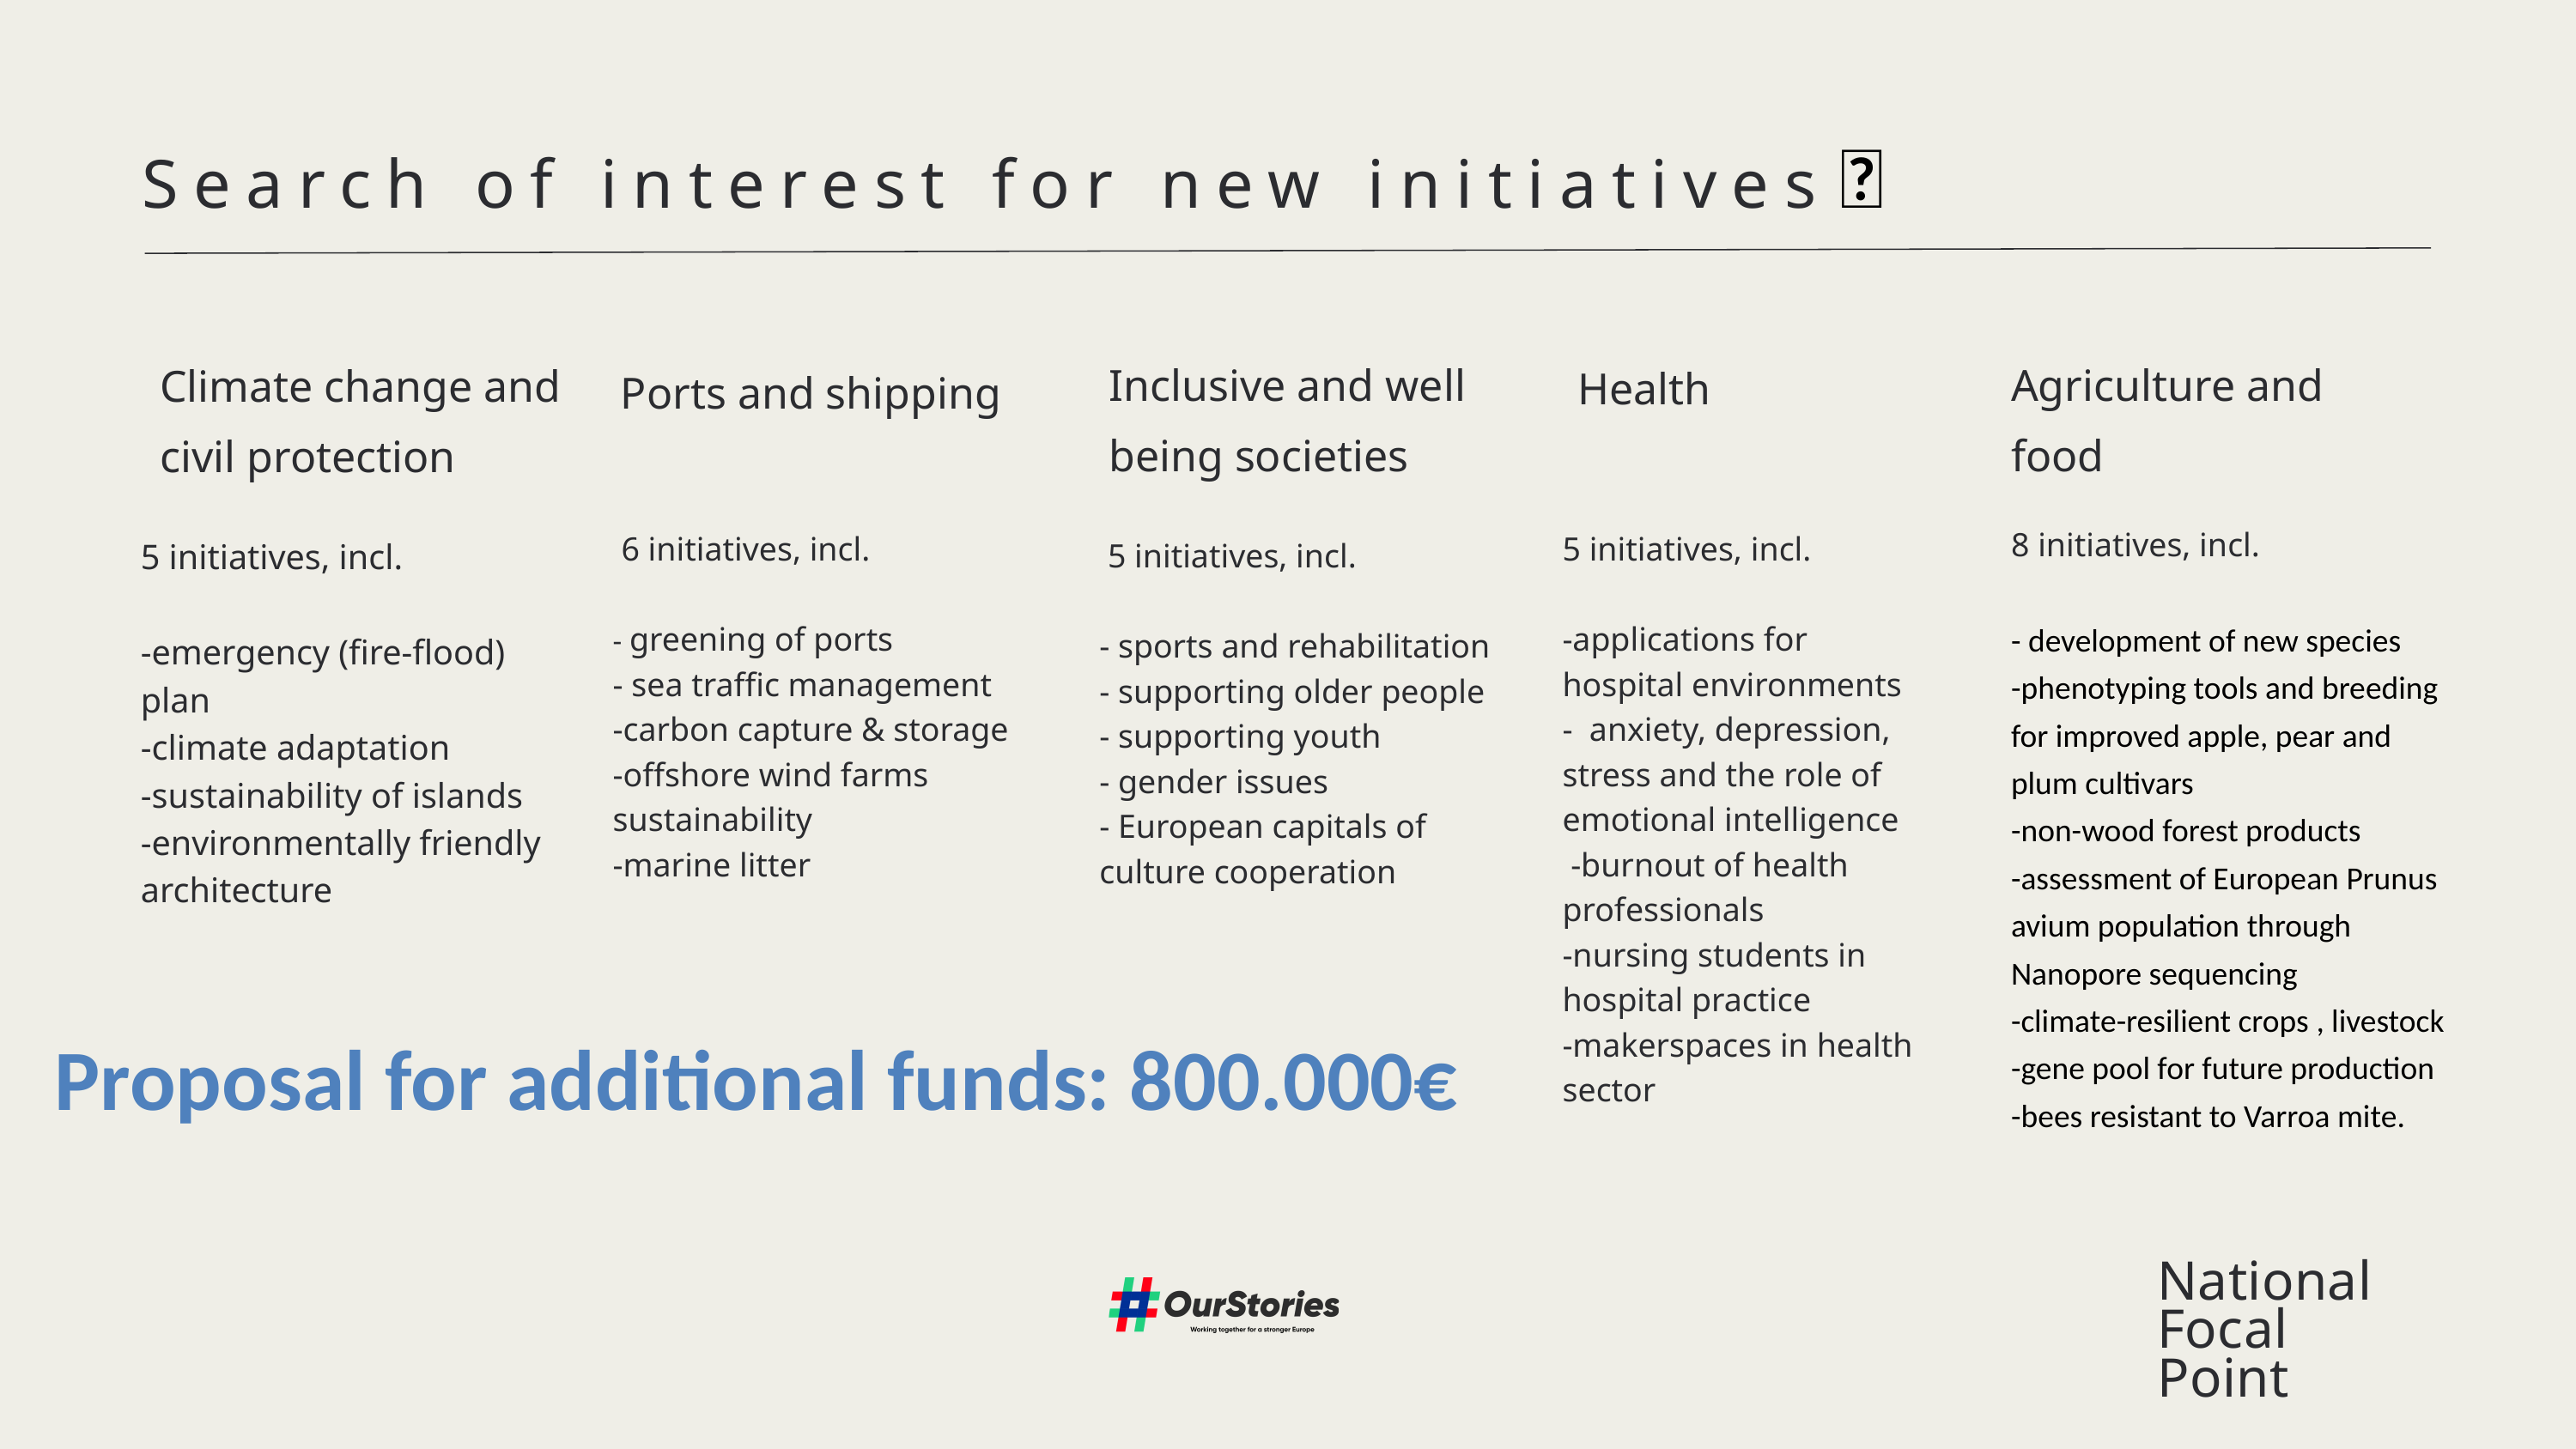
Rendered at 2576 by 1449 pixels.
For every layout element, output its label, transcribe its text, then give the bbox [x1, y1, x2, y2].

text_box 5 initiatives, incl. -applications for hospital environments - anxiety, depression, stress and the role of emotional intelligence -burnout of health professionals -nursing students in hospital practice -makerspaces in health sector [1562, 665, 1930, 1154]
text_box Search of interest for new initiatives 💡 [142, 132, 2379, 226]
text_box Inclusive and well being societies [1109, 340, 1506, 481]
text_box National Focal Point [2157, 1262, 2395, 1408]
text_box 6 initiatives, incl. - greening of ports - sea traffic management -carbon capture & storage -offshore wind farms sustainability -marine litter [612, 522, 1020, 883]
text_box [1555, 343, 2432, 665]
text_box 5 initiatives, incl. -emergency (fire-flood) plan -climate adaptation -sustainability of islands -environmentally friendly architecture [140, 529, 567, 1005]
text_box 8 initiatives, incl. - development of new species -phenotyping tools and breeding for improved apple, pear and plum cultivars -non-wood forest products -assessment of European Prunus avium population through Nanopore sequencing -climate-resilient crops , livestock -gene pool for future production -bees resistant to Varroa mite. [2011, 515, 2458, 1134]
text_box [1109, 1277, 1340, 1333]
text_box Ports and shipping [620, 347, 1109, 418]
text_box Climate change and civil protection [160, 340, 618, 482]
text_box Proposal for additional funds: 800.000€ [41, 1018, 1473, 1135]
text_box 5 initiatives, incl. - sports and rehabilitation - supporting older people - supporting youth - gender issues - European capitals of culture cooperation [1099, 529, 1504, 936]
text_box Agriculture and food [2011, 340, 2428, 481]
